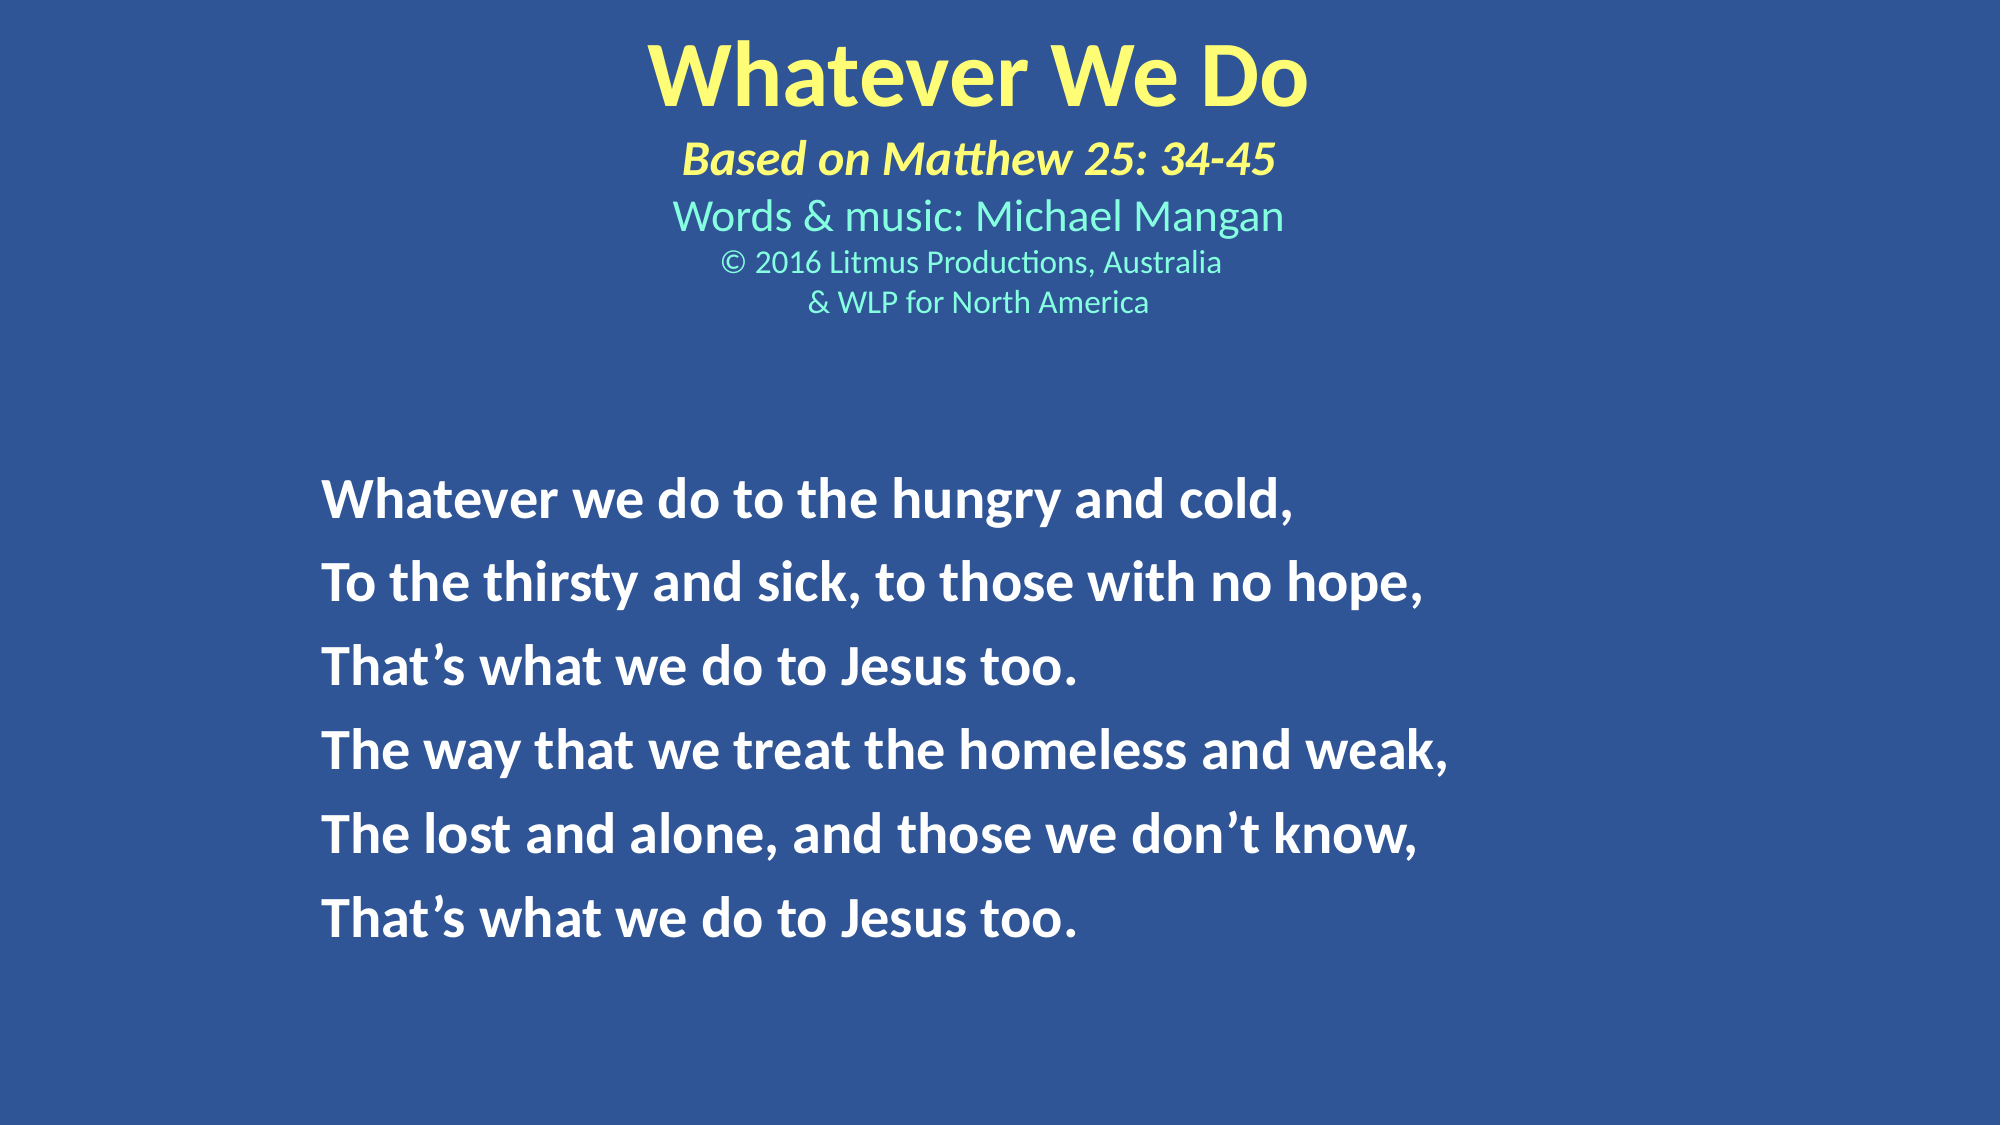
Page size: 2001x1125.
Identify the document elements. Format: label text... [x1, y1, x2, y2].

text_box Whatever We Do Based on Matthew 25: 34-45 Words & music: Michael Mangan © 2016 Litmus Productions, Australia & WLP for North America [291, 7, 1667, 327]
list Whatever we do to the hungry and cold, To the thirsty and sick, to those with no hope, That’s what we do to Jesus too. The way that we treat the homeless and weak, The lost and alone, and those we don’t know, That’s what we do to Jesus too. [306, 460, 1694, 964]
